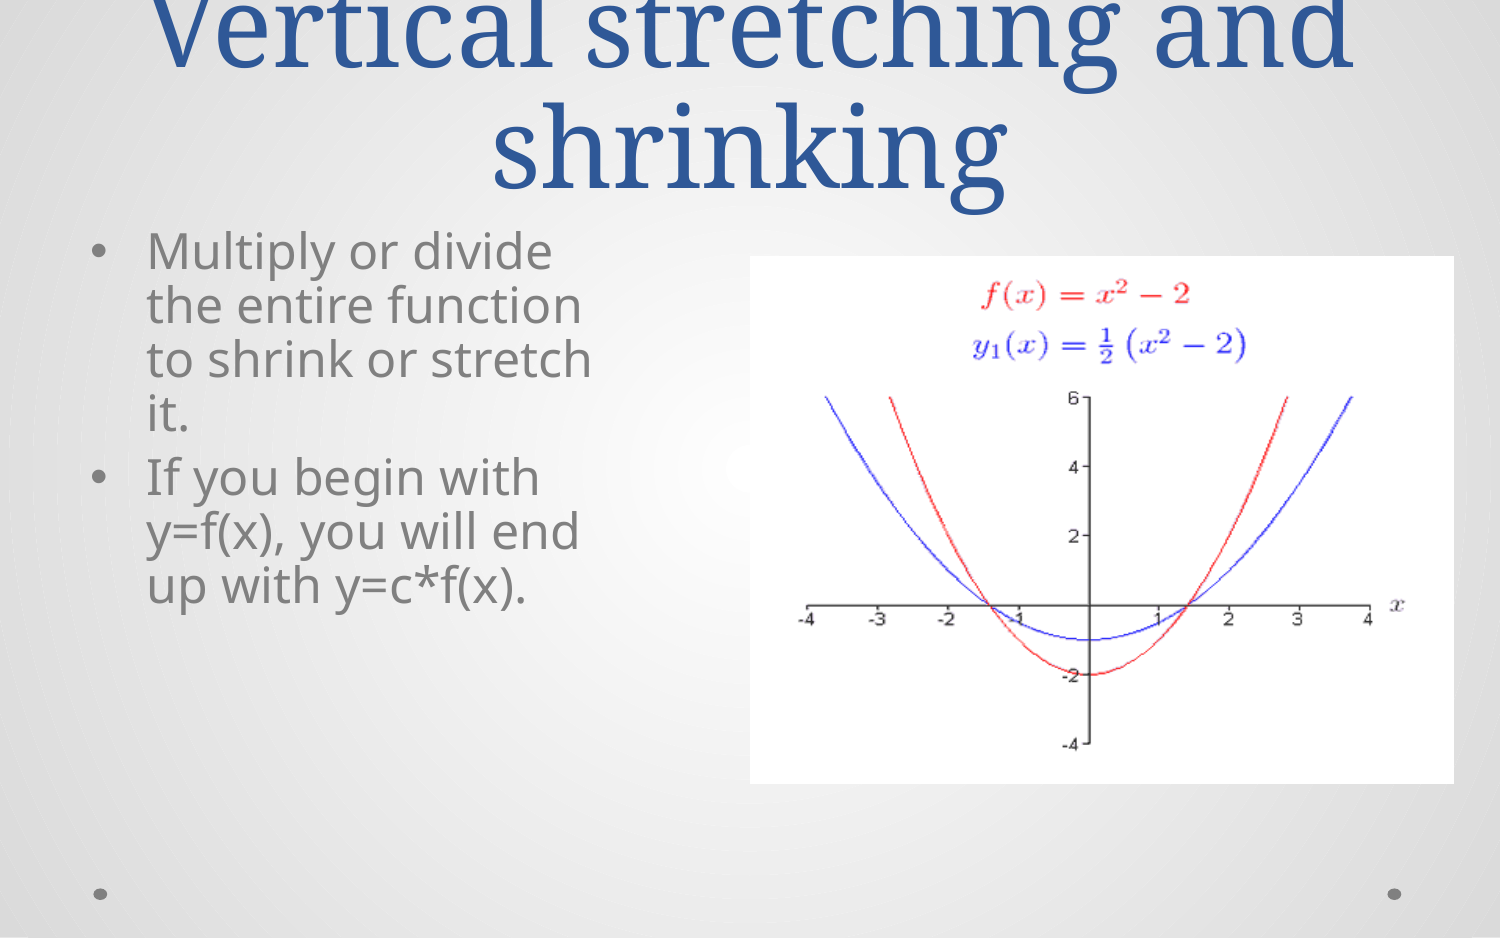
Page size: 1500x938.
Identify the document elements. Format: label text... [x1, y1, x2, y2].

picture [749, 255, 1454, 784]
list Multiply or divide the entire function to shrink or stretch it. If you begin with y=f(x), you will end up with y=c*f(x). [75, 218, 625, 834]
title Vertical stretching and shrinking [75, 0, 1425, 219]
